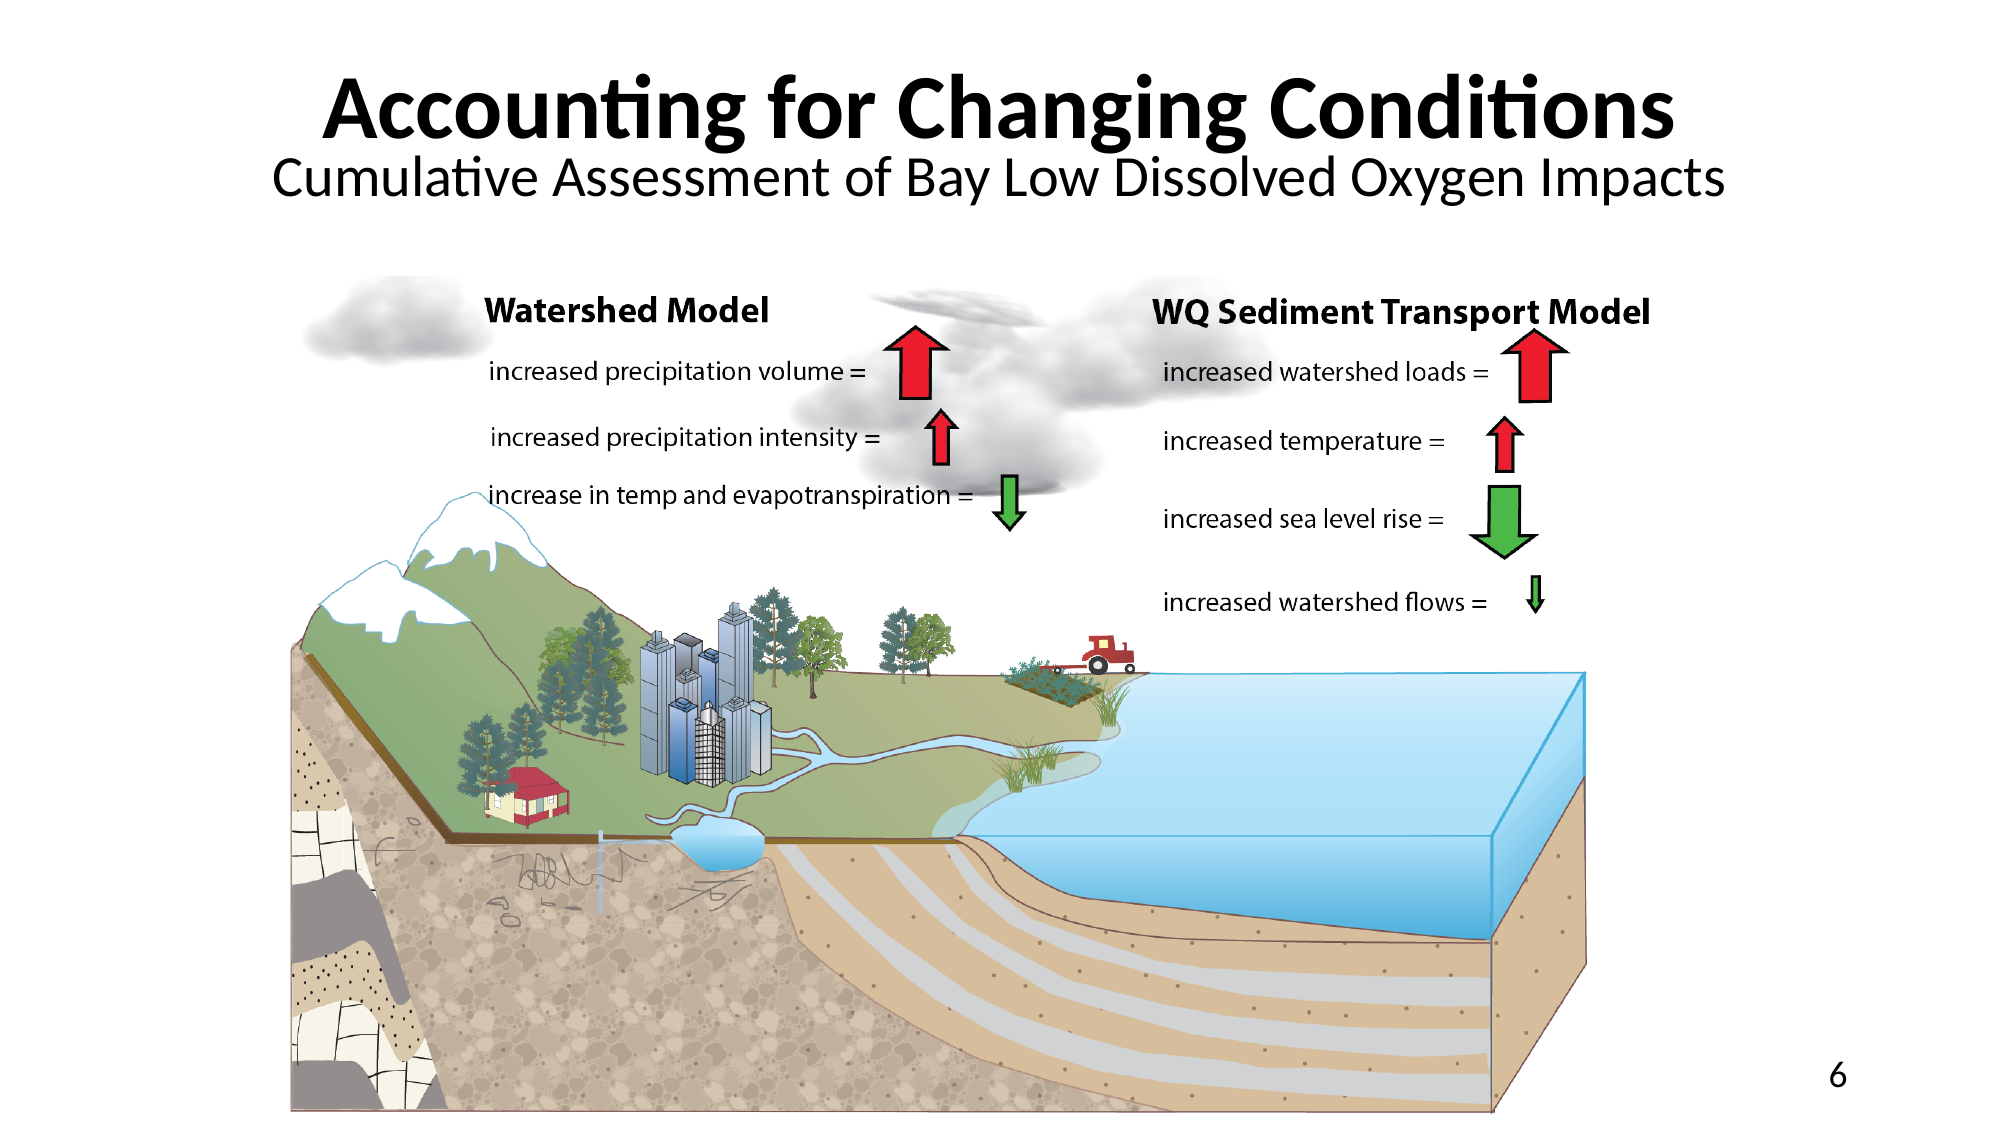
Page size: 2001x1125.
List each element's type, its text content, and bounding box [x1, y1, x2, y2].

slide_number 6 [1651, 1042, 1863, 1103]
title Accounting for Changing Conditions Cumulative Assessment of Bay Low Dissolved Oxygen Impacts [137, 31, 1863, 249]
picture [289, 259, 1651, 1114]
